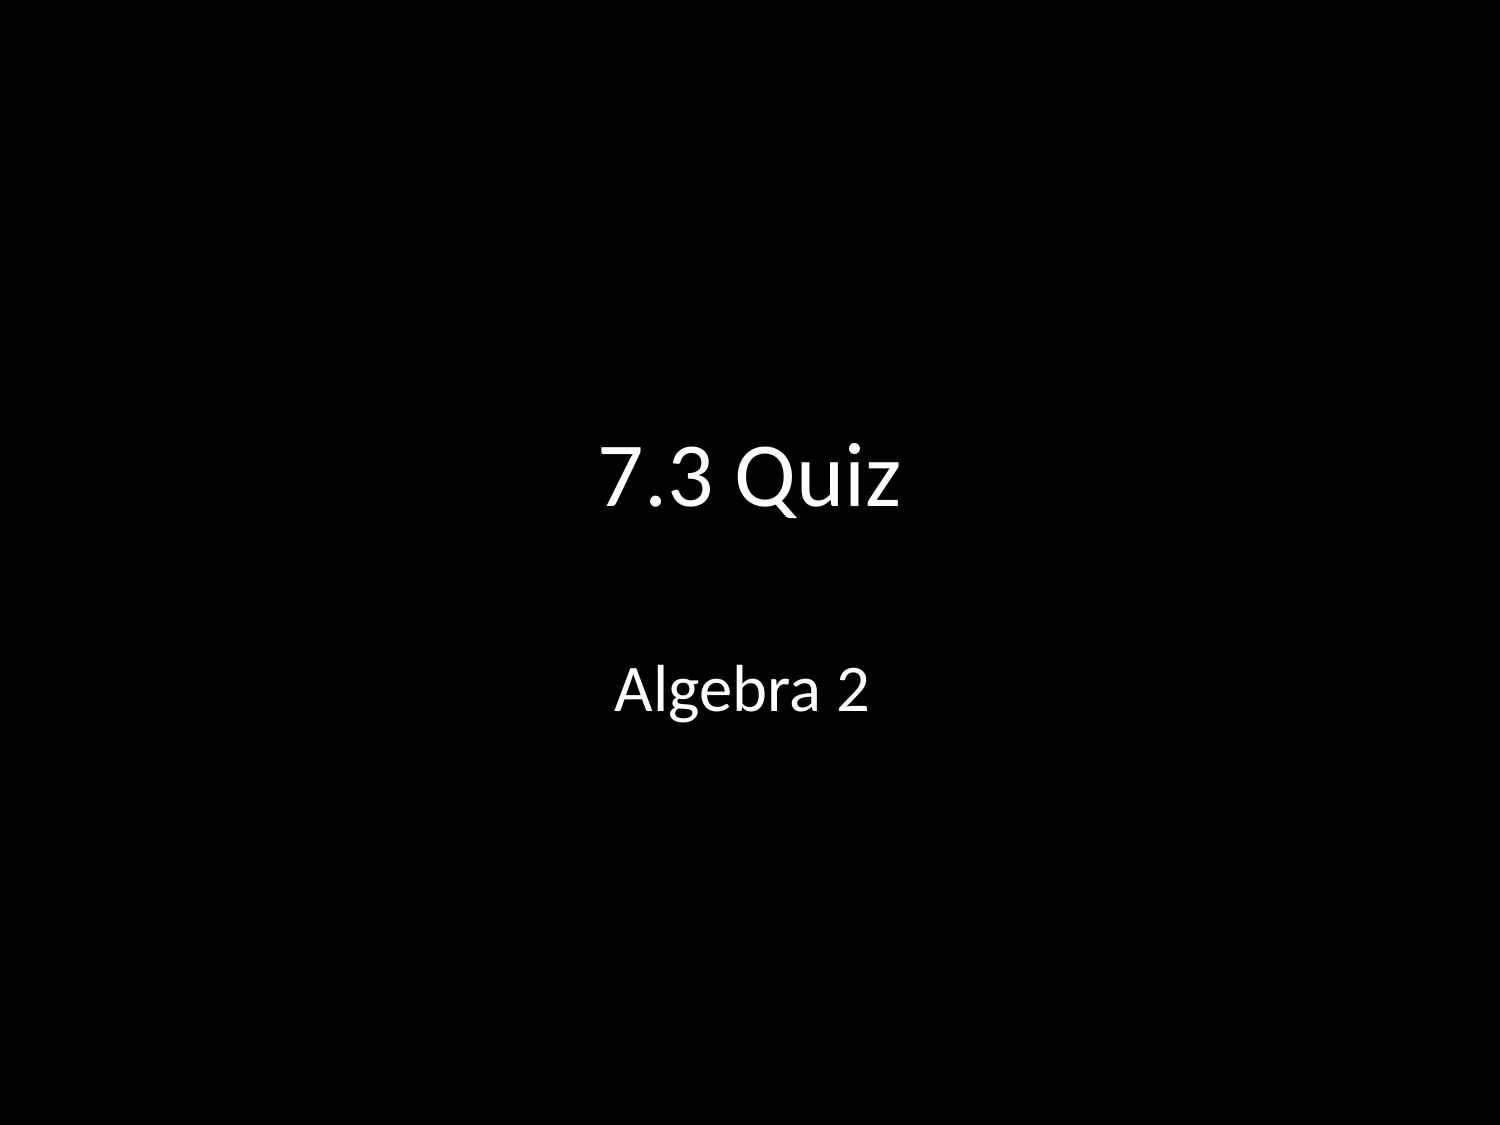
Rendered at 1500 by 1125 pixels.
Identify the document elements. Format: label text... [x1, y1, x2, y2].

title 7.3 Quiz [112, 349, 1388, 591]
subtitle Algebra 2 [225, 637, 1275, 925]
